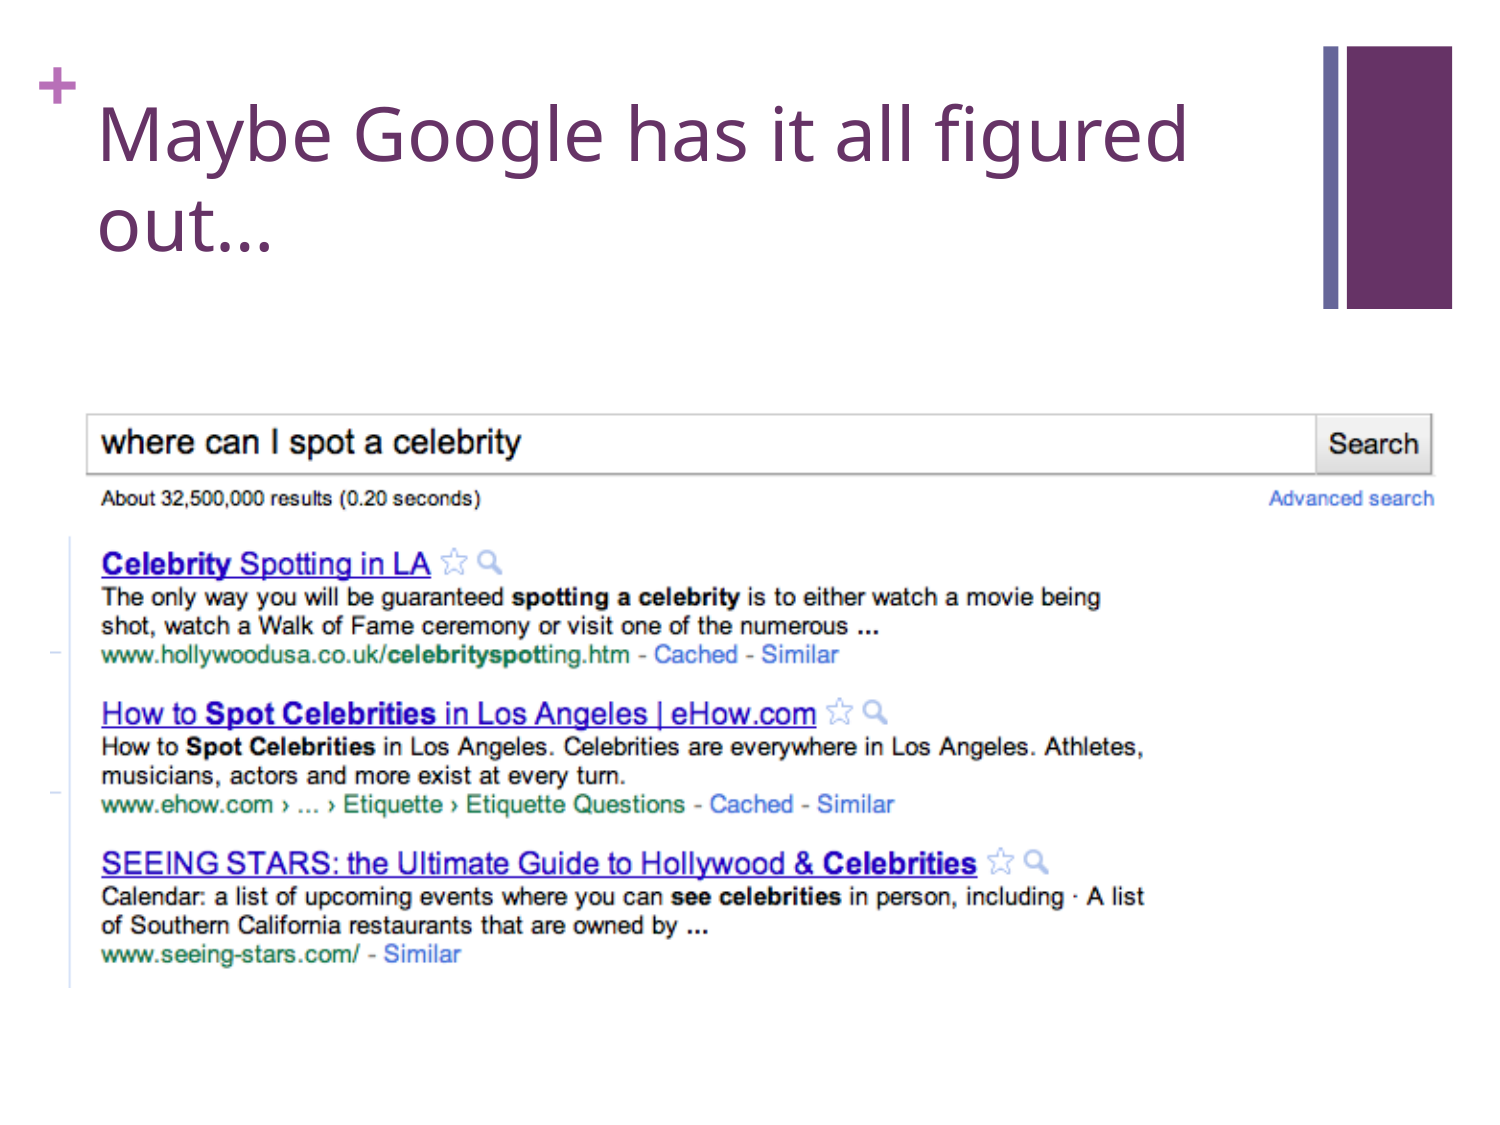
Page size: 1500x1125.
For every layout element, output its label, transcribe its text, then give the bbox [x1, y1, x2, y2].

picture [49, 386, 1447, 988]
title Maybe Google has it all figured out… [81, 79, 1322, 263]
